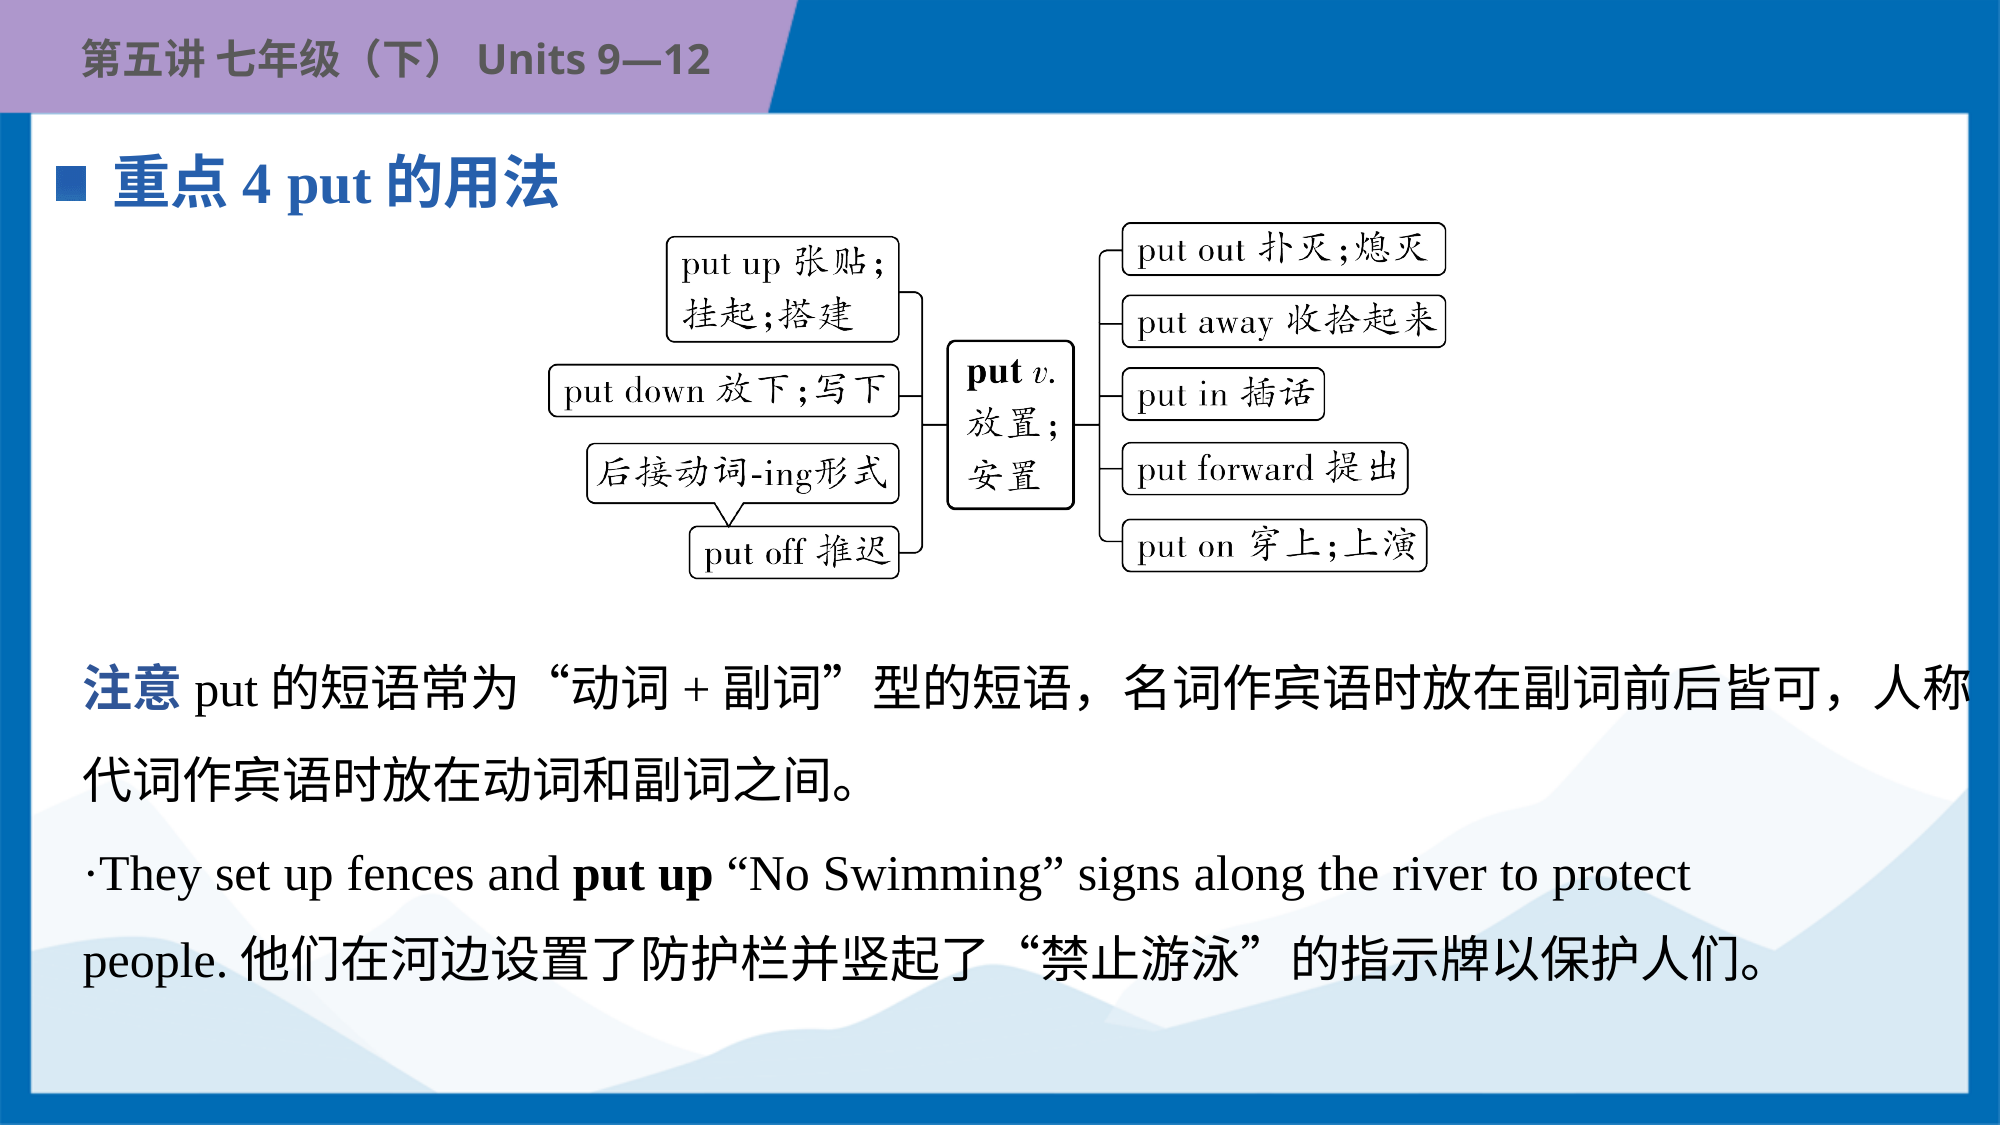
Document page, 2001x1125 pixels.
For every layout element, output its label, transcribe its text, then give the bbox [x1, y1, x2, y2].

text_box 重点4 put的用法 [112, 144, 1917, 215]
picture [0, 0, 2000, 1125]
text_box 注意put的短语常为“动词+副词”型的短语，名词作宾语时放在副词前后皆可，人称 代词作宾语时放在动词和副词之间。 ·They set up fences and put up “No Swimming” signs along the river to protect people.他们在河边设置了防护栏并竖起了“禁止游泳”的指示牌以保护人们。 [82, 624, 1917, 978]
